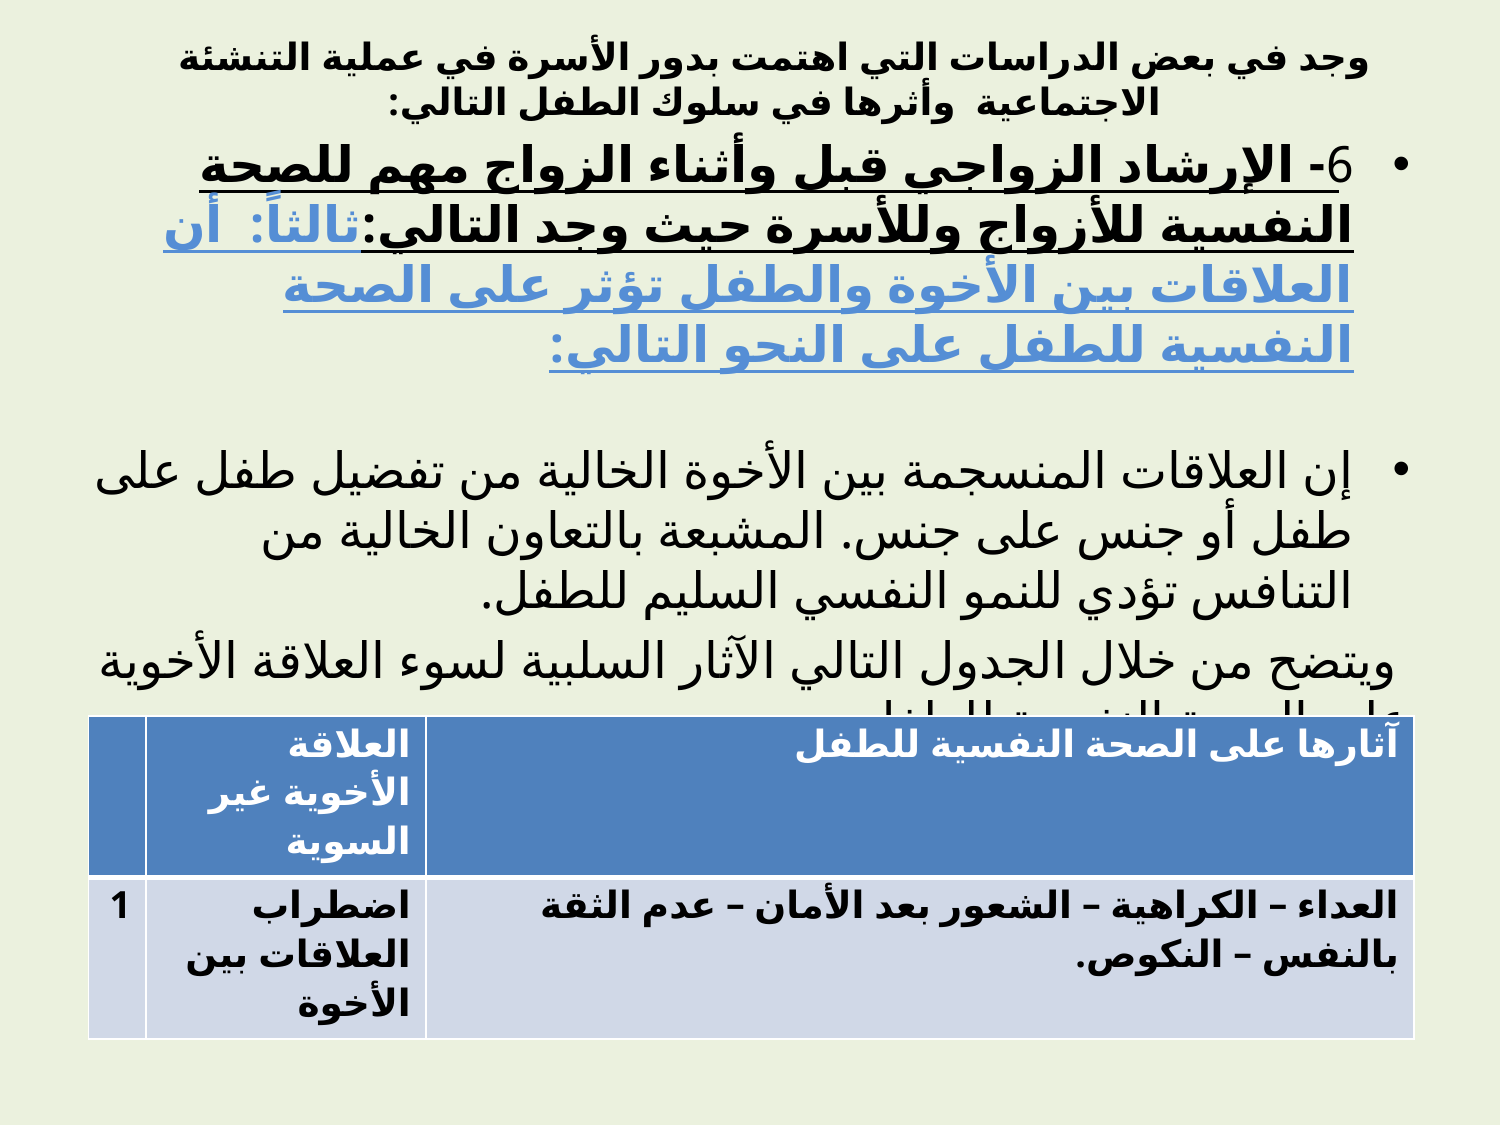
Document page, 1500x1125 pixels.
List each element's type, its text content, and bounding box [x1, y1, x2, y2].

table_header [89, 717, 145, 875]
table_header العلاقة الأخوية غير السوية [147, 717, 425, 875]
table_cell 1 [89, 880, 145, 1038]
table_cell العداء – الكراهية – الشعور بعد الأمان – عدم الثقة بالنفس – النكوص. [427, 880, 1413, 1038]
title وجد في بعض الدراسات التي اهتمت بدور الأسرة في عملية التنشئة الاجتماعية وأثرها في سلوك الطفل التالي: [76, 30, 1473, 126]
table_cell اضطراب العلاقات بين الأخوة [147, 880, 425, 1038]
list 6- الإرشاد الزواجي قبل وأثناء الزواج مهم للصحة النفسية للأزواج وللأسرة حيث وجد التالي:ثالثاً: أن العلاقات بين الأخوة والطفل تؤثر على الصحة النفسية للطفل على النحو التالي: إن العلاقات المنسجمة بين الأخوة الخالية من تفضيل طفل على طفل أو جنس على جنس. المشبعة بالتعاون الخالية من التنافس تؤدي للنمو النفسي السليم للطفل. ويتضح من خلال الجدول التالي الآثار السلبية لسوء العلاقة الأخوية على الصحة النفسية للطفل. [75, 125, 1425, 1005]
table_header آثارها على الصحة النفسية للطفل [427, 717, 1413, 875]
